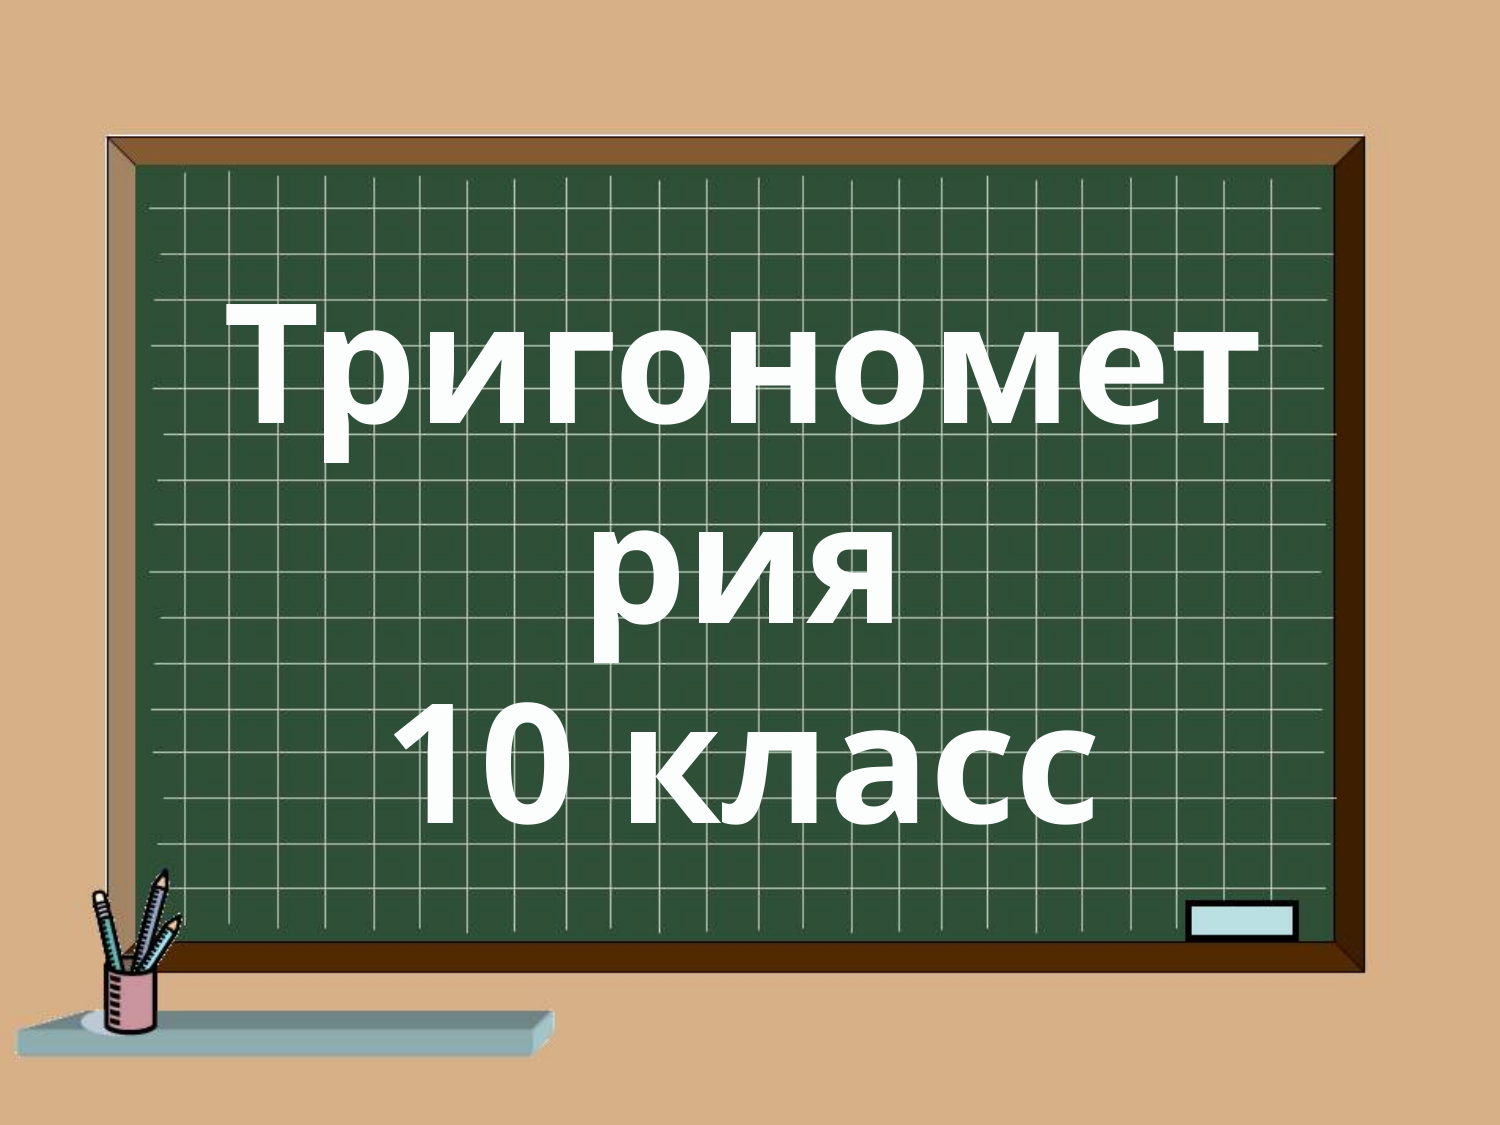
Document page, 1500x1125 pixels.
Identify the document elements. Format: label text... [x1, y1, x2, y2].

picture [0, 0, 1500, 1125]
text_box Тригонометрия 10 класс [174, 249, 1313, 865]
